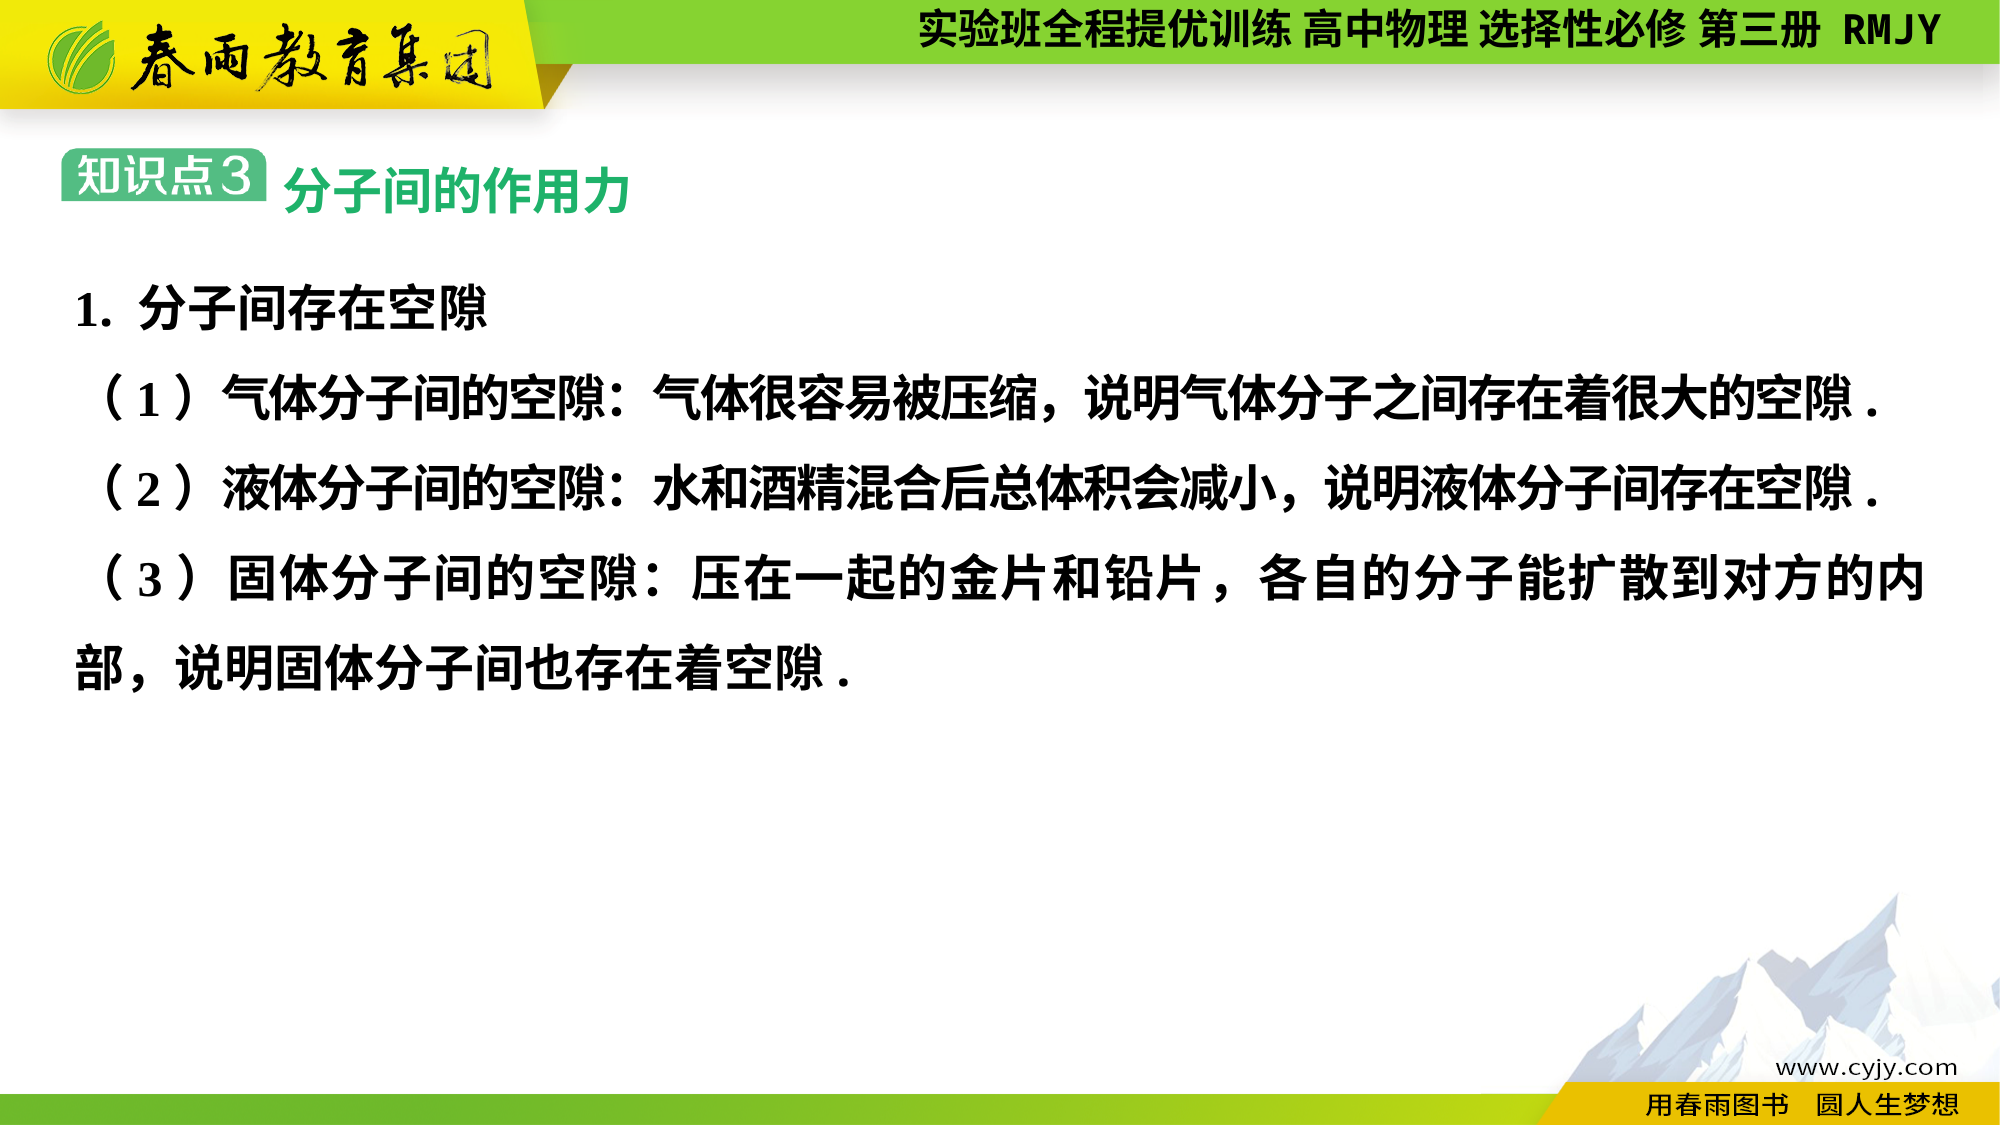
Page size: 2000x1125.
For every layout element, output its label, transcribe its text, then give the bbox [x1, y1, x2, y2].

picture [0, 0, 2000, 1125]
text_box 分子间的作用力 [267, 122, 1944, 228]
list 1. 分子间存在空隙 （1）气体分子间的空隙：气体很容易被压缩，说明气体分子之间存在着很大的空隙. （2）液体分子间的空隙：水和酒精混合后总体积会减小，说明液体分子间存在空隙. （3）固体分子间的空隙：压在一起的金片和铅片，各自的分子能扩散到对方的内部，说明固体分子间也存在着空隙. [59, 239, 1944, 698]
